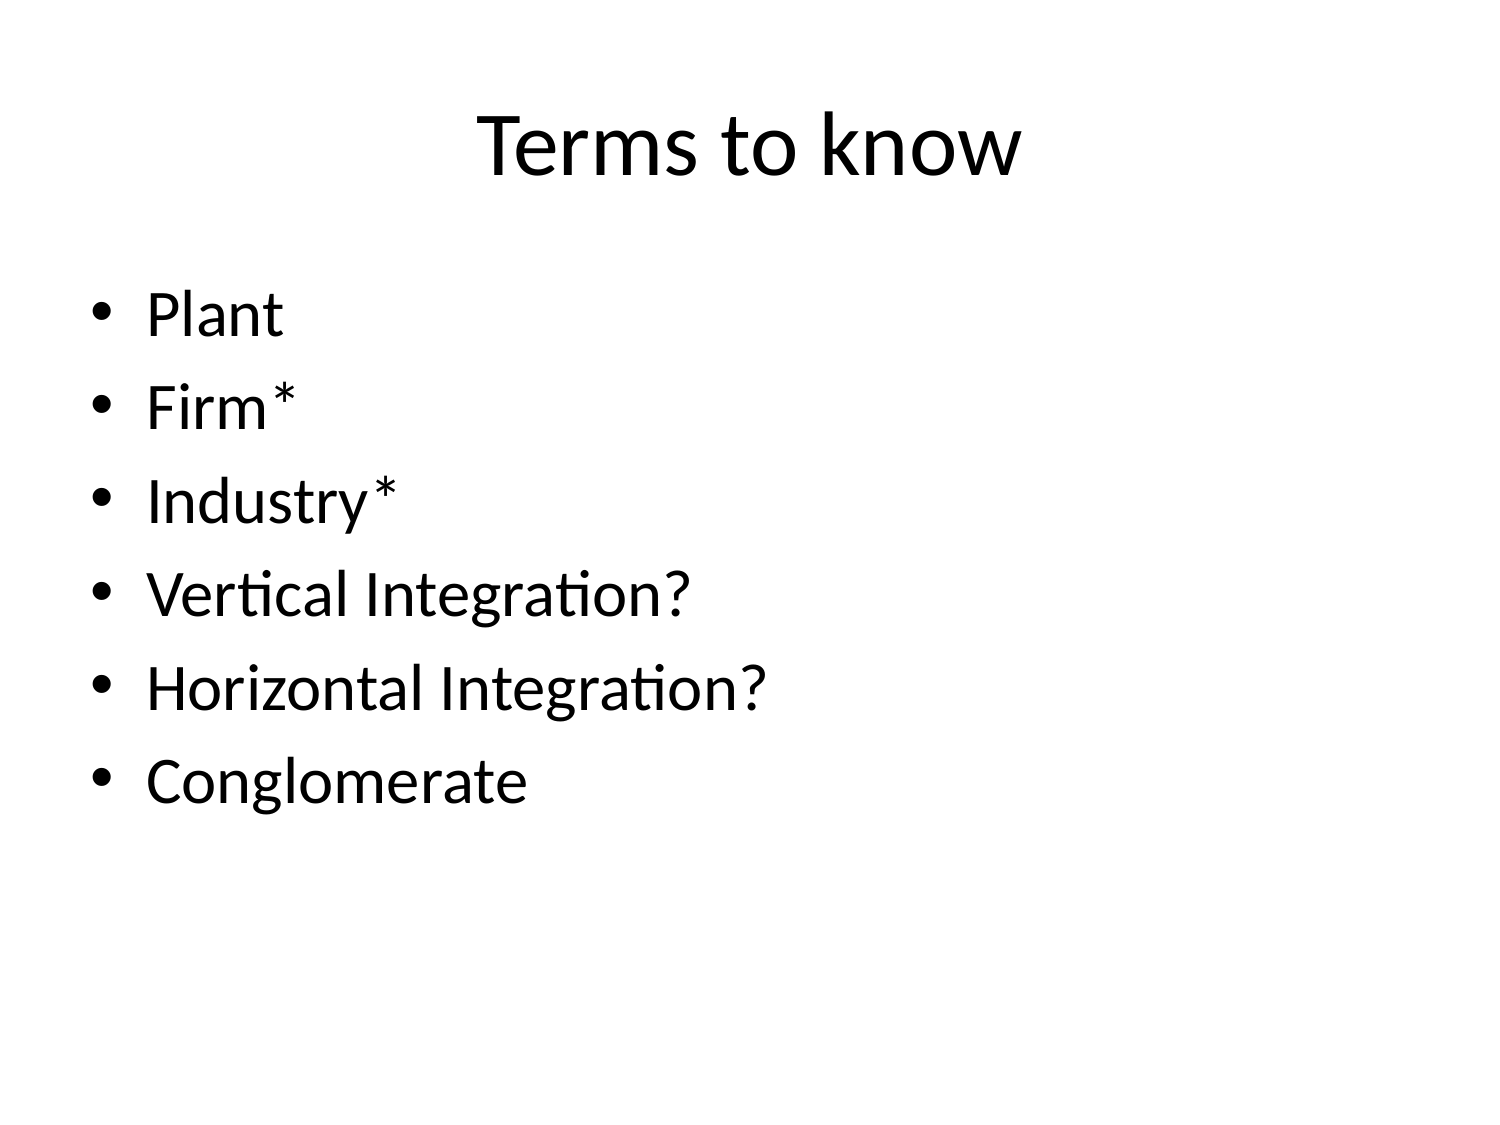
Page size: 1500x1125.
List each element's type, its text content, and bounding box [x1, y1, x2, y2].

title Terms to know [75, 45, 1425, 233]
list Plant Firm* Industry* Vertical Integration? Horizontal Integration? Conglomerate [75, 262, 1425, 1005]
